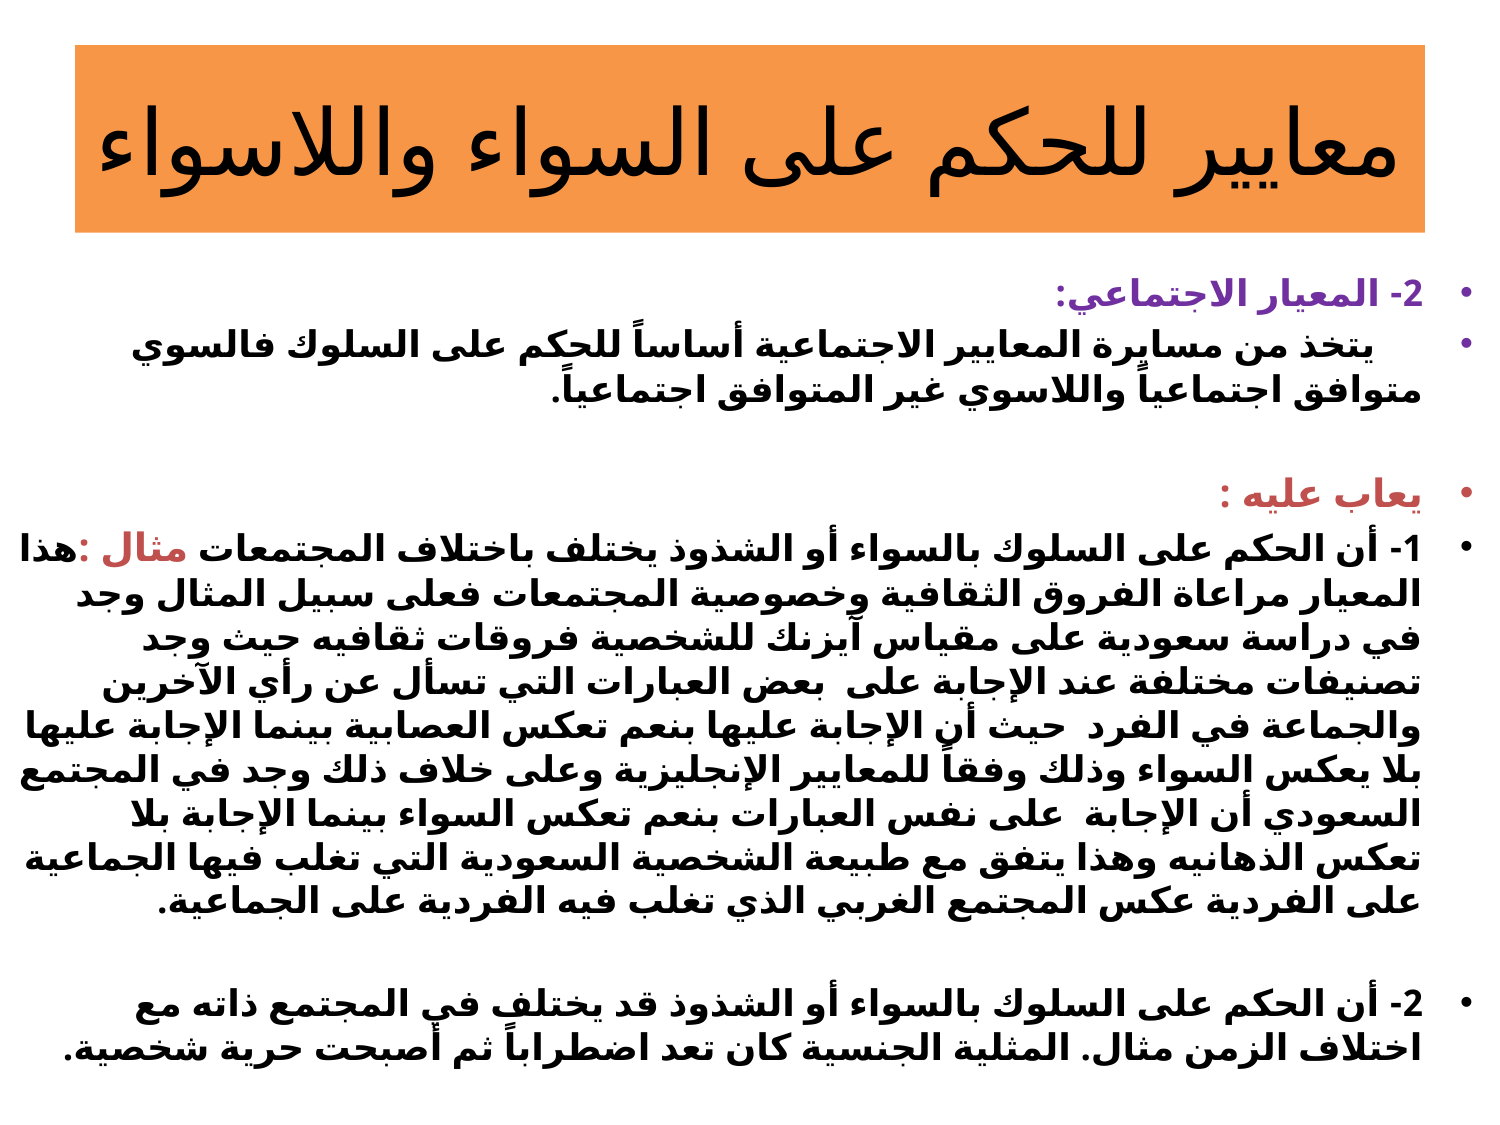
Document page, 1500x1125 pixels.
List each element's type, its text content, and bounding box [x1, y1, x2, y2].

title معايير للحكم على السواء واللاسواء [75, 45, 1425, 233]
list 2- المعيار الاجتماعي: يتخذ من مسايرة المعايير الاجتماعية أساساً للحكم على السلوك فالسوي متوافق اجتماعياً واللاسوي غير المتوافق اجتماعياً. يعاب عليه : 1- أن الحكم على السلوك بالسواء أو الشذوذ يختلف باختلاف المجتمعات مثال :هذا المعيار مراعاة الفروق الثقافية وخصوصية المجتمعات فعلى سبيل المثال وجد في دراسة سعودية على مقياس آيزنك للشخصية فروقات ثقافيه حيث وجد تصنيفات مختلفة عند الإجابة على بعض العبارات التي تسأل عن رأي الآخرين والجماعة في الفرد حيث أن الإجابة عليها بنعم تعكس العصابية بينما الإجابة عليها بلا يعكس السواء وذلك وفقاً للمعايير الإنجليزية وعلى خلاف ذلك وجد في المجتمع السعودي أن الإجابة على نفس العبارات بنعم تعكس السواء بينما الإجابة بلا تعكس الذهانيه وهذا يتفق مع طبيعة الشخصية السعودية التي تغلب فيها الجماعية على الفردية عكس المجتمع الغربي الذي تغلب فيه الفردية على الجماعية. 2- أن الحكم على السلوك بالسواء أو الشذوذ قد يختلف في المجتمع ذاته مع اختلاف الزمن مثال. المثلية الجنسية كان تعد اضطراباً ثم أصبحت حرية شخصية. [0, 262, 1483, 1094]
